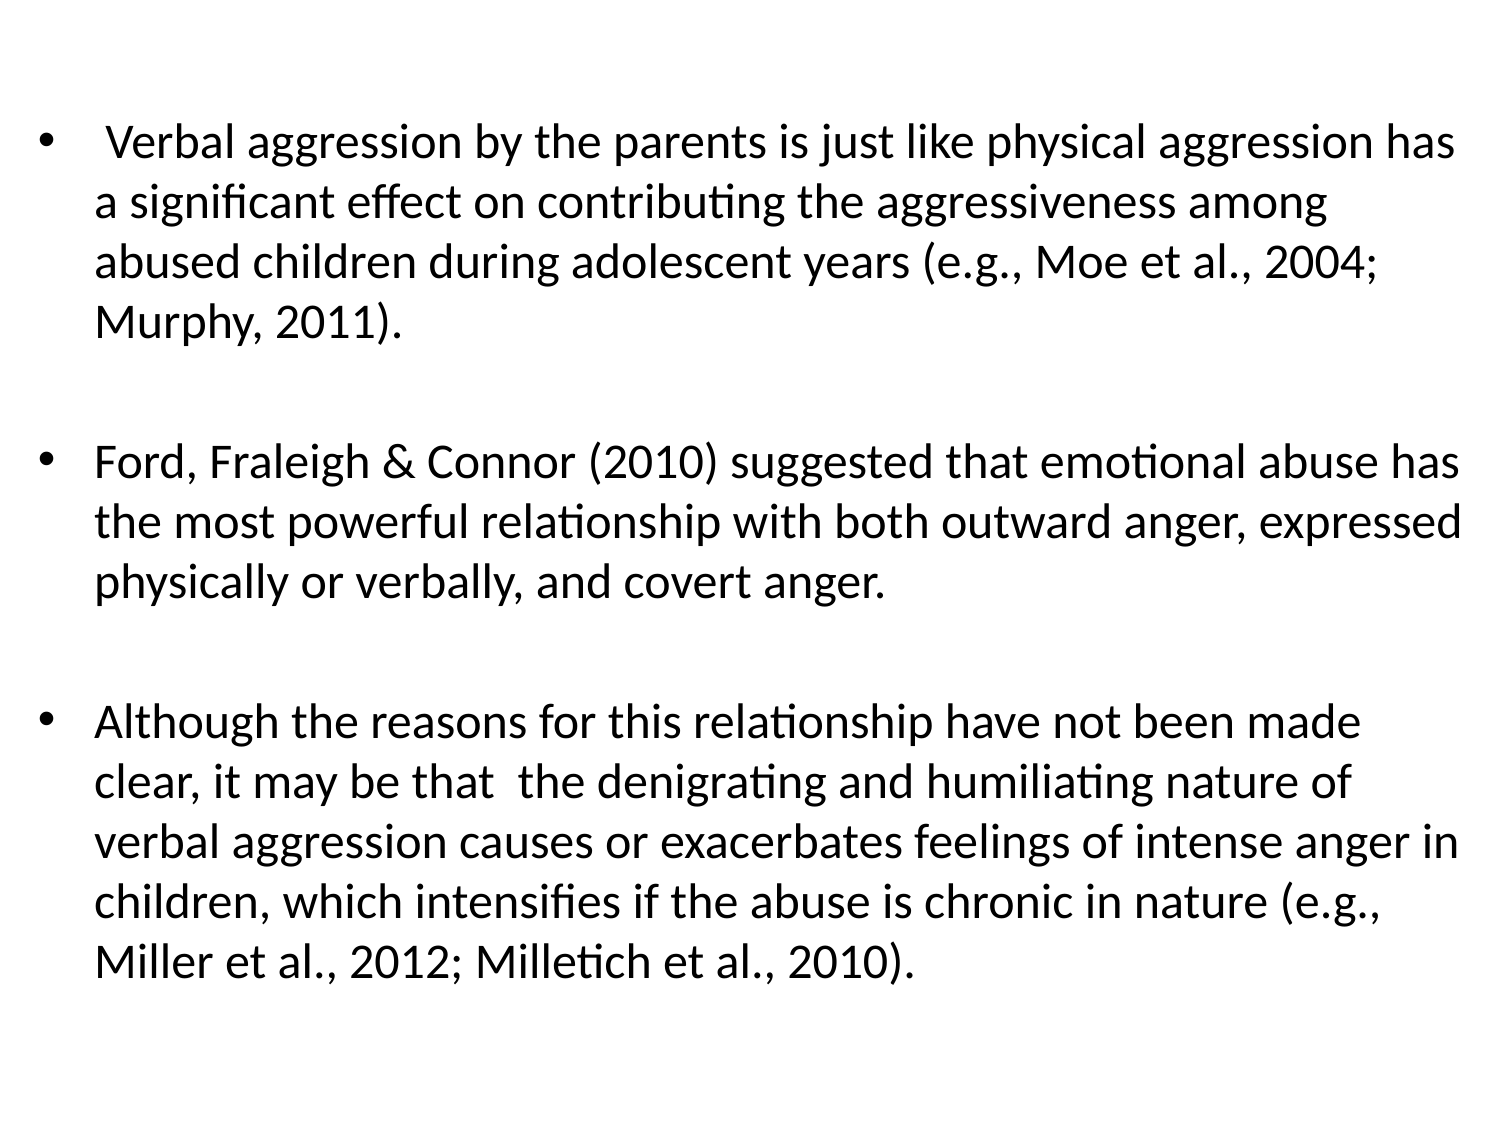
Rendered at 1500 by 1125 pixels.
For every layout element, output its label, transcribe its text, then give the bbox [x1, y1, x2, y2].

list Verbal aggression by the parents is just like physical aggression has a significant effect on contributing the aggressiveness among abused children during adolescent years (e.g., Moe et al., 2004; Murphy, 2011). Ford, Fraleigh & Connor (2010) suggested that emotional abuse has the most powerful relationship with both outward anger, expressed physically or verbally, and covert anger. Although the reasons for this relationship have not been made clear, it may be that the denigrating and humiliating nature of verbal aggression causes or exacerbates feelings of intense anger in children, which intensifies if the abuse is chronic in nature (e.g., Miller et al., 2012; Milletich et al., 2010). [22, 31, 1480, 1067]
